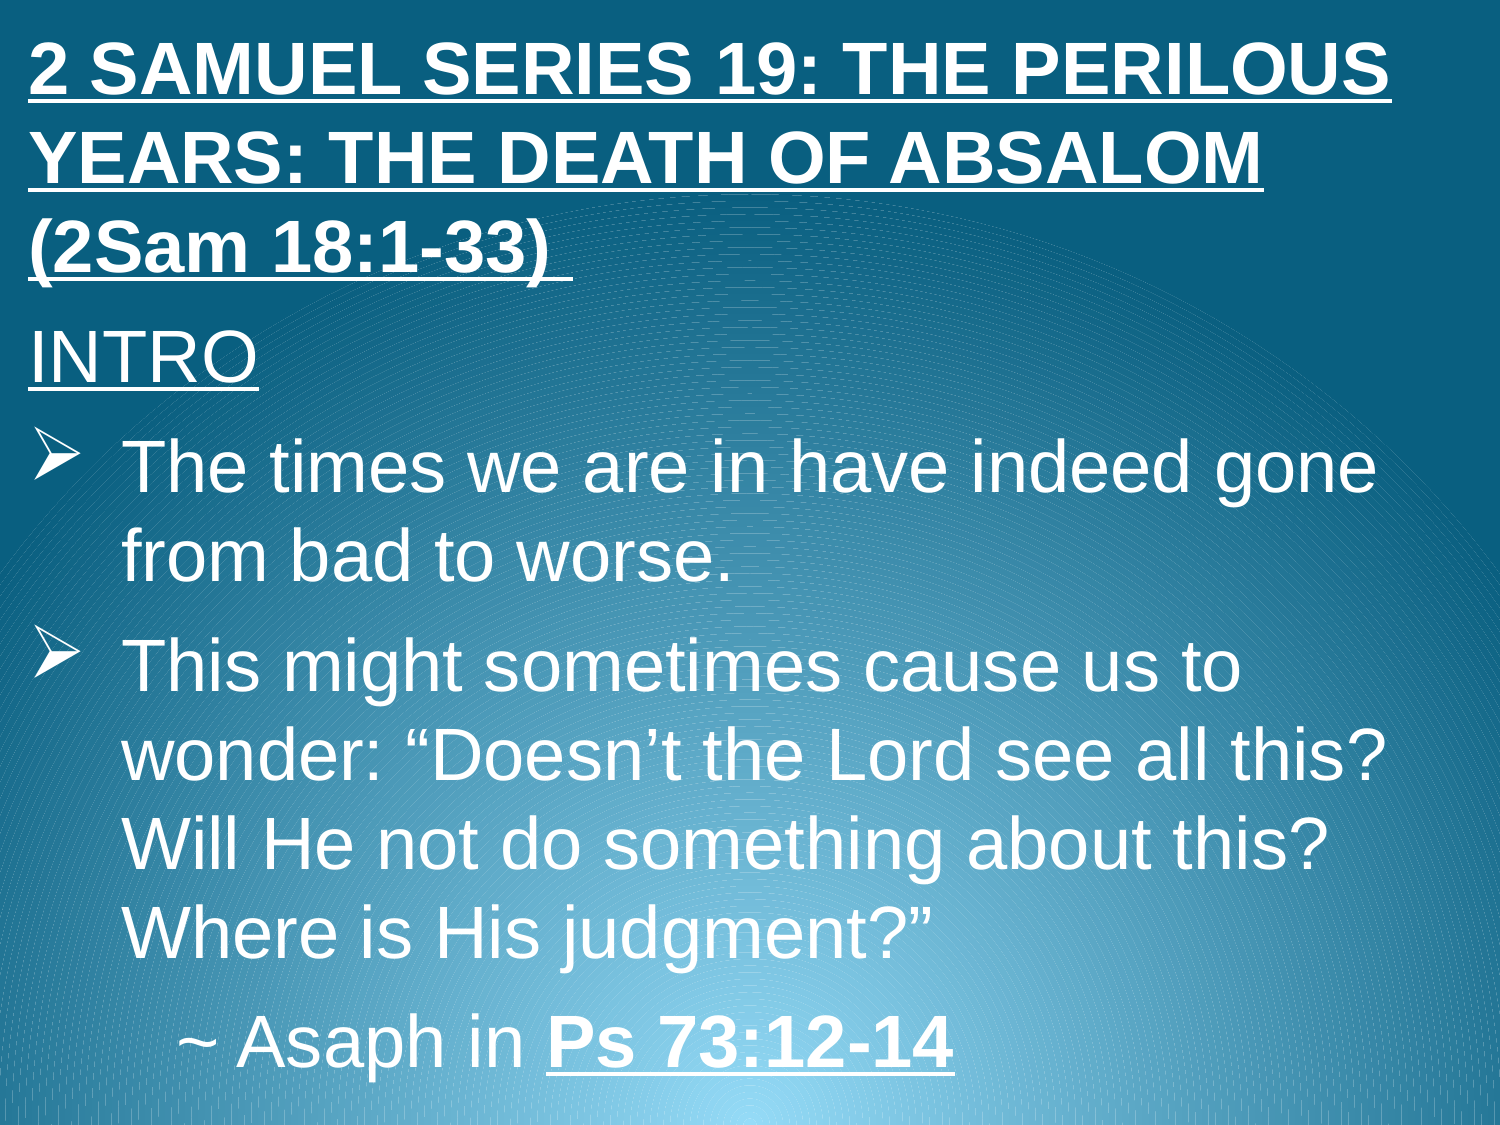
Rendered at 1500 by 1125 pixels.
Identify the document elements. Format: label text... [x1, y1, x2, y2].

subtitle 2 SAMUEL SERIES 19: THE PERILOUS YEARS: THE DEATH OF ABSALOM (2Sam 18:1-33) INTRO The times we are in have indeed gone from bad to worse. This might sometimes cause us to wonder: “Doesn’t the Lord see all this? Will He not do something about this? Where is His judgment?” ~ Asaph in Ps 73:12-14 [13, 13, 1484, 1102]
